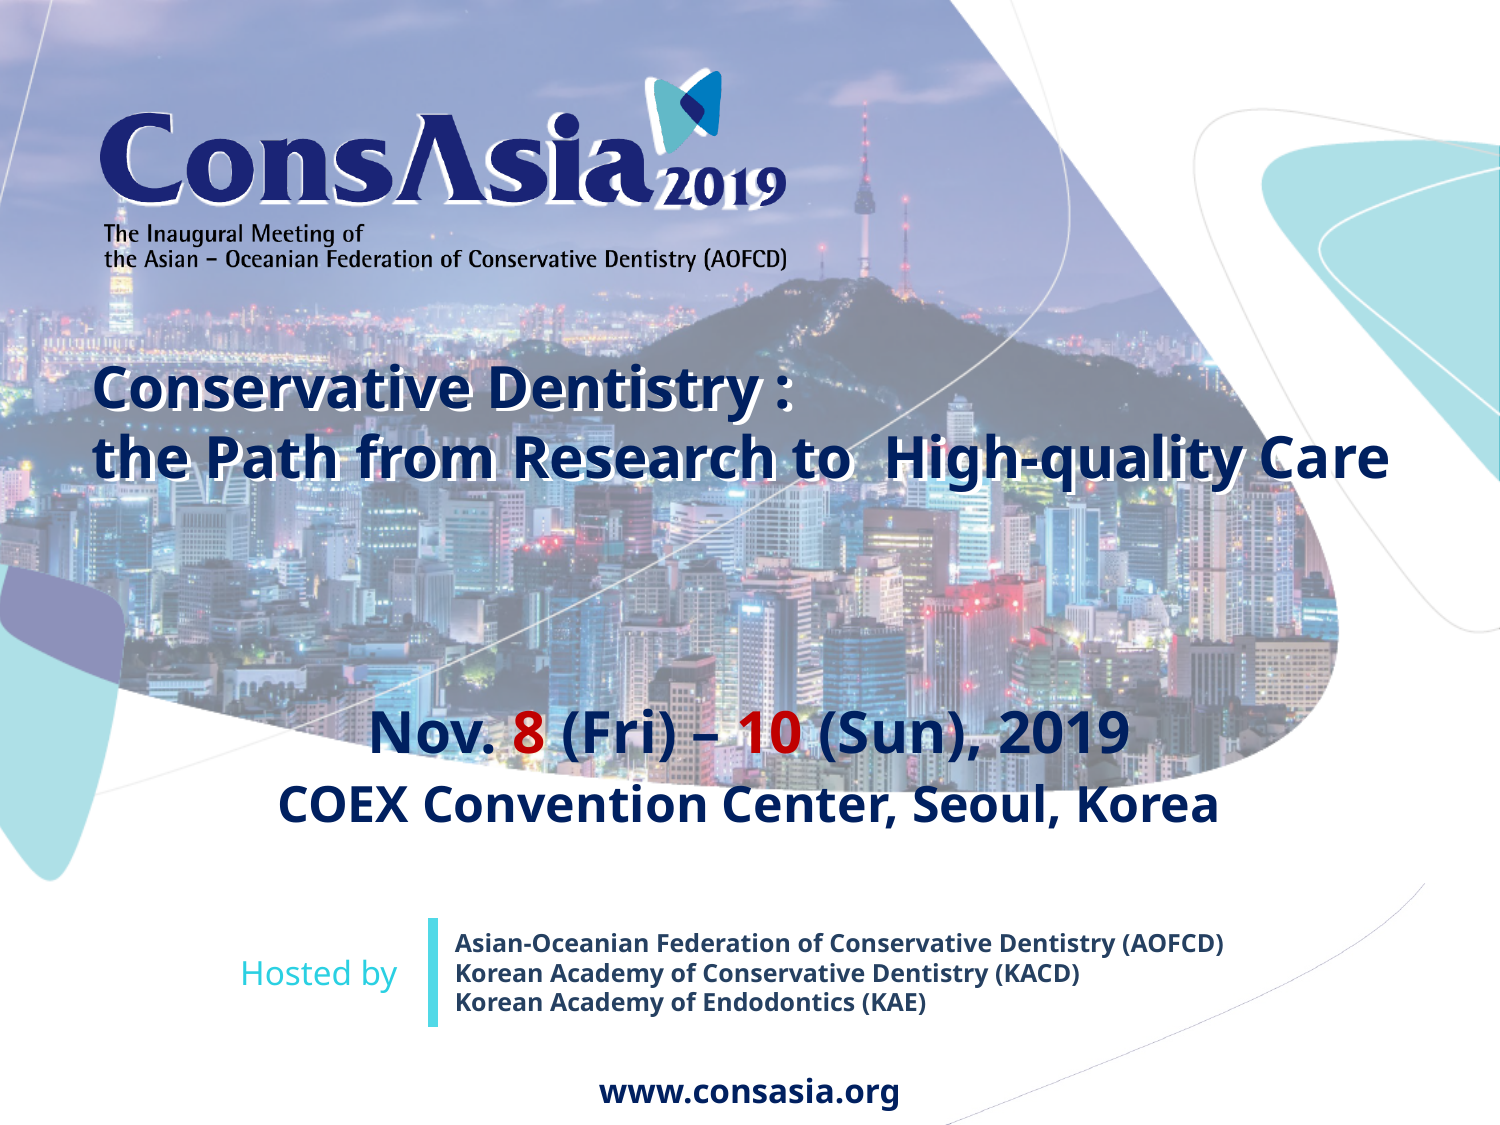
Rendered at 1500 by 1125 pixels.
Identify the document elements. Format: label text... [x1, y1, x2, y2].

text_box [216, 917, 1294, 1028]
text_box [216, 687, 1282, 841]
text_box [0, 891, 1500, 1124]
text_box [76, 342, 1487, 503]
text_box www.consasia.org [496, 1062, 1004, 1118]
picture [0, 0, 1500, 884]
